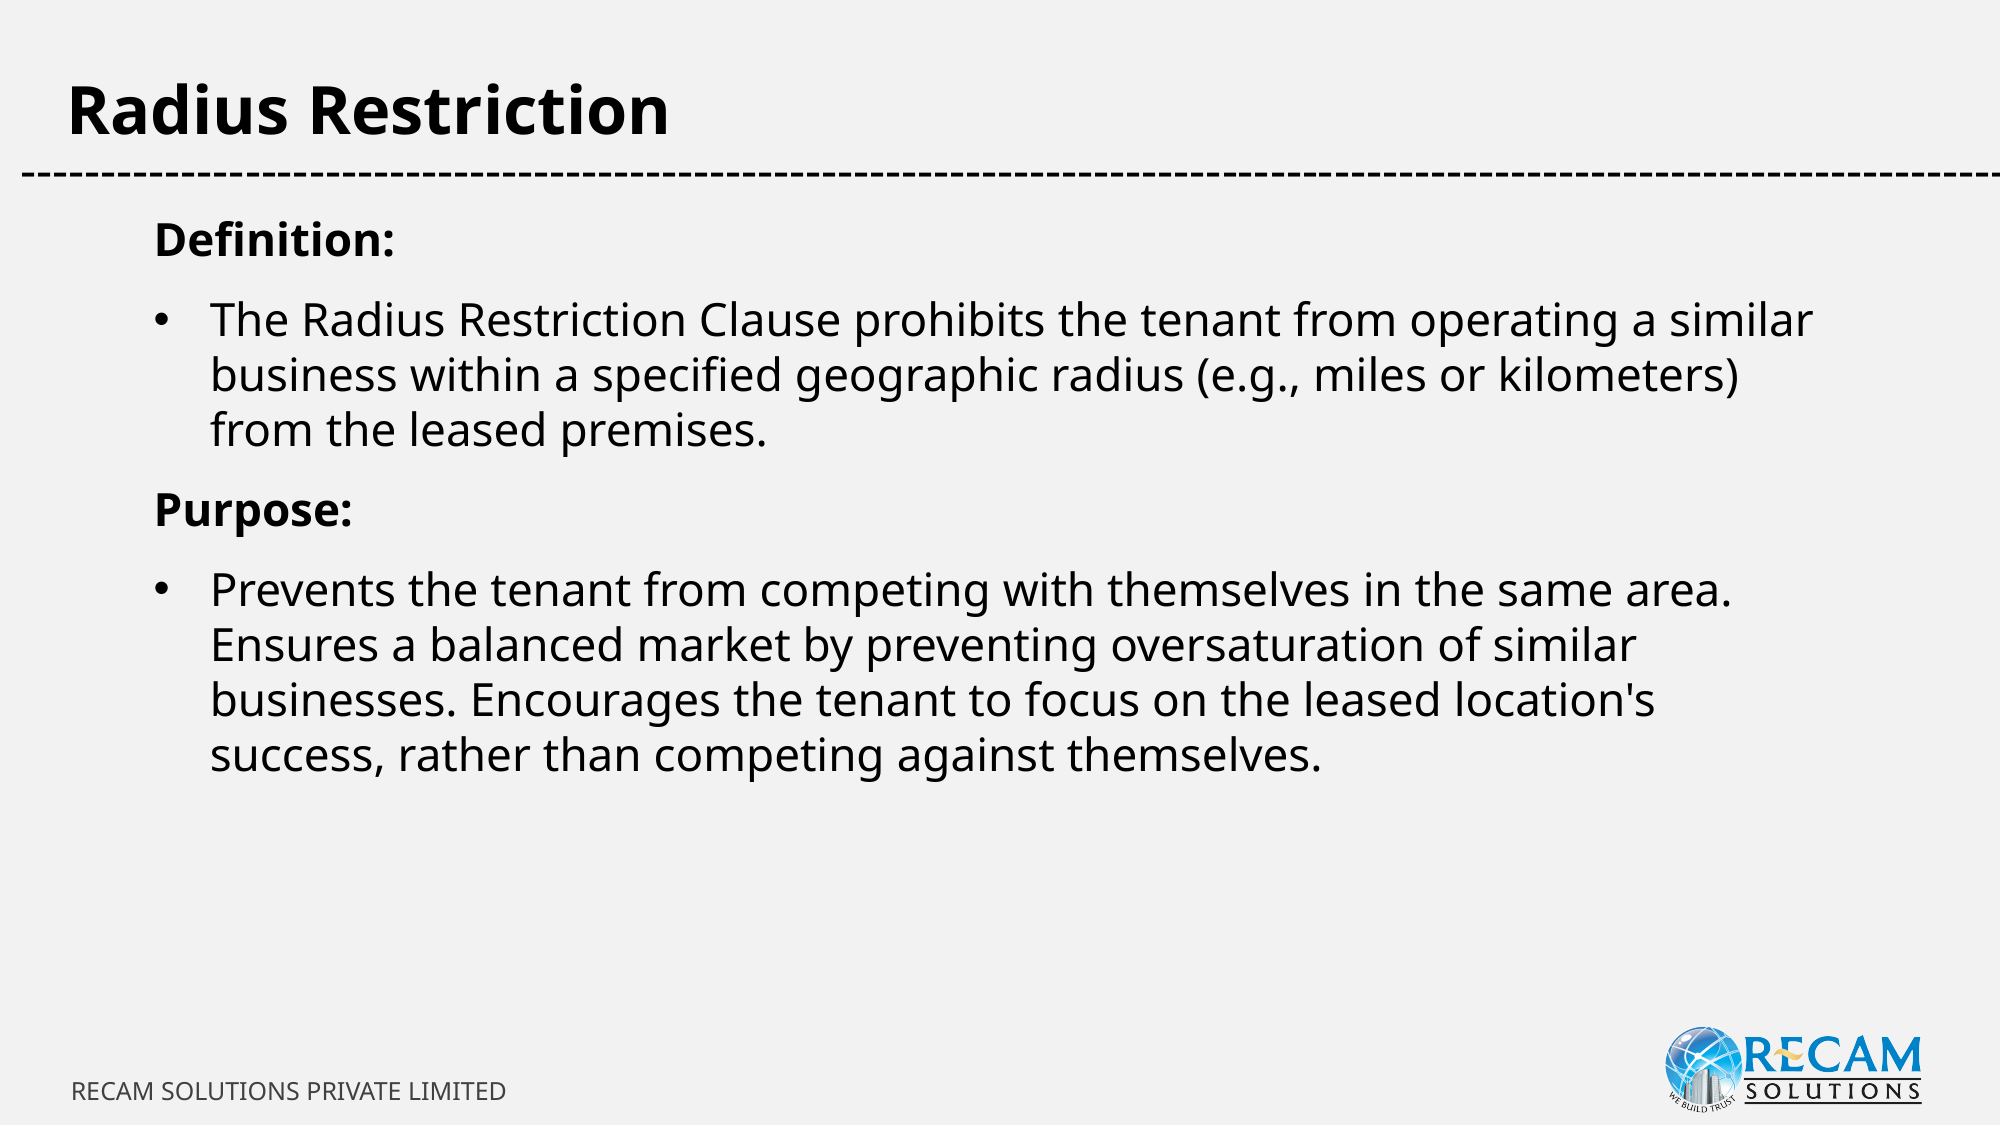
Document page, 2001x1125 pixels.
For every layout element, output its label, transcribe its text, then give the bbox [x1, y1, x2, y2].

text_box Definition: The Radius Restriction Clause prohibits the tenant from operating a similar business within a specified geographic radius (e.g., miles or kilometers) from the leased premises. Purpose: Prevents the tenant from competing with themselves in the same area. Ensures a balanced market by preventing oversaturation of similar businesses. Encourages the tenant to focus on the leased location's success, rather than competing against themselves. [138, 203, 1842, 788]
text_box ----------------------------------------------------------------------------------------------------------------------------- [6, 131, 2000, 207]
text_box Radius Restriction [51, 60, 1979, 131]
footer RECAM SOLUTIONS PRIVATE LIMITED [70, 1073, 971, 1107]
picture [1652, 1014, 1935, 1125]
